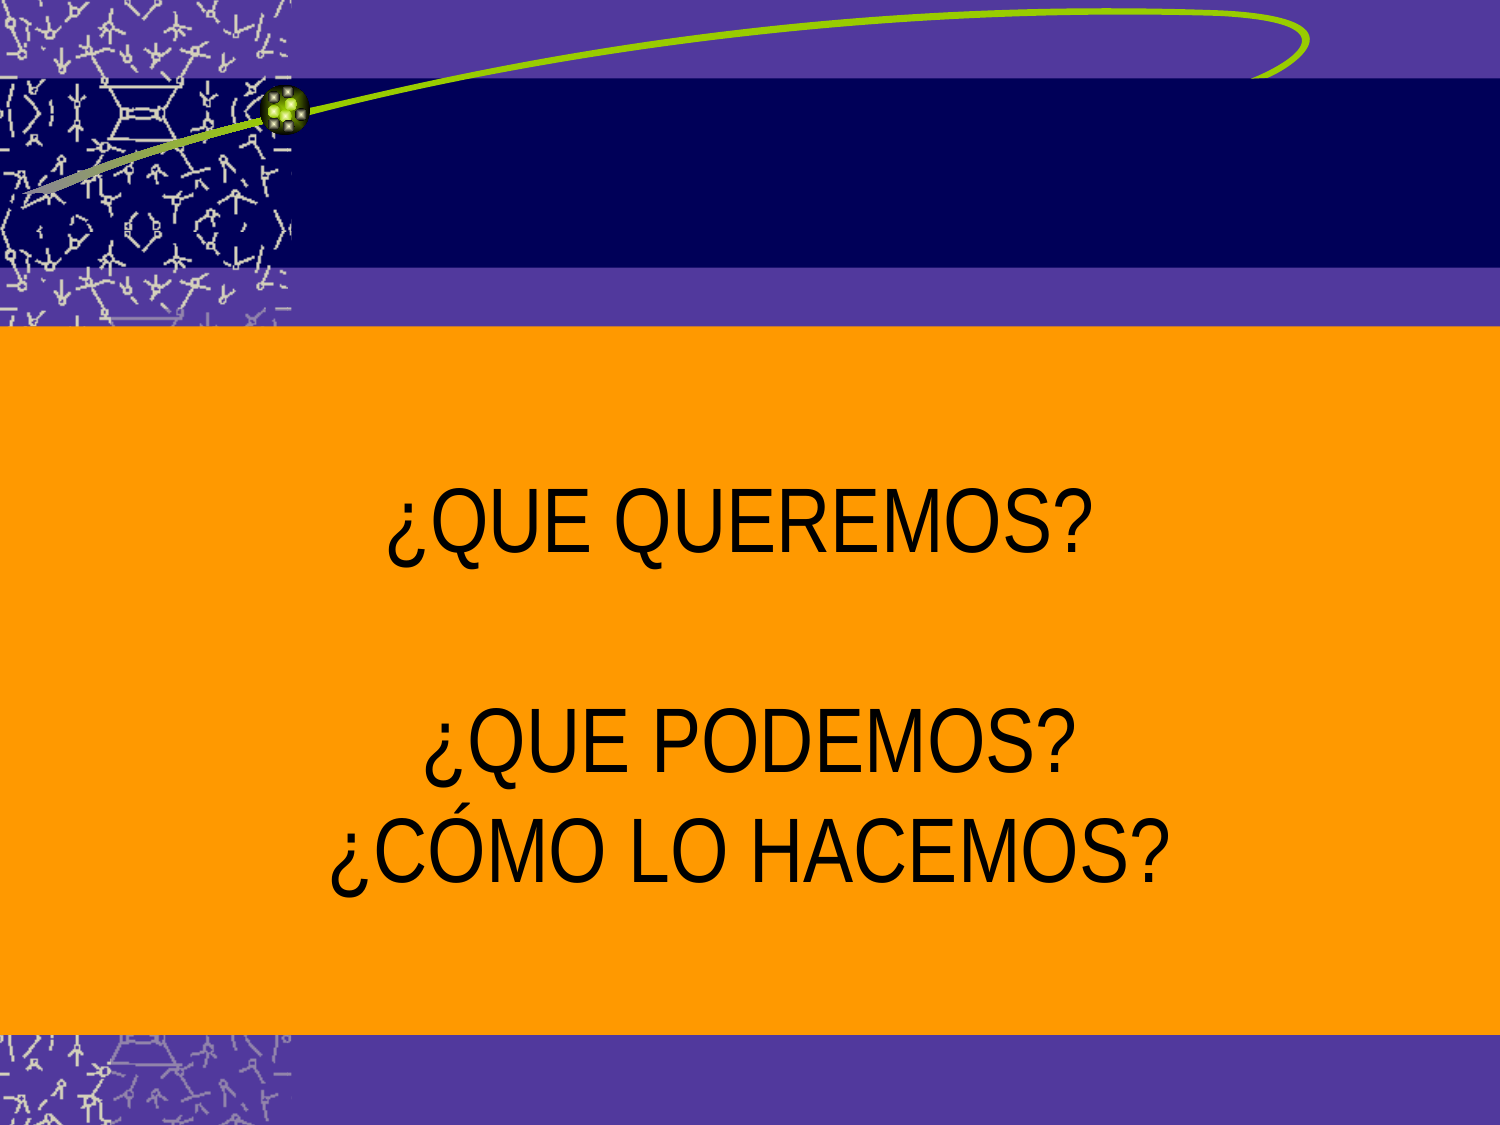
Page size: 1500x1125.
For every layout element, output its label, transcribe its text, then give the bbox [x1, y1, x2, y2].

picture [0, 1035, 110, 1125]
picture [0, 0, 292, 326]
text_box ¿QUE QUEREMOS? ¿QUE PODEMOS? ¿CÓMO LO HACEMOS? [0, 326, 1500, 1035]
